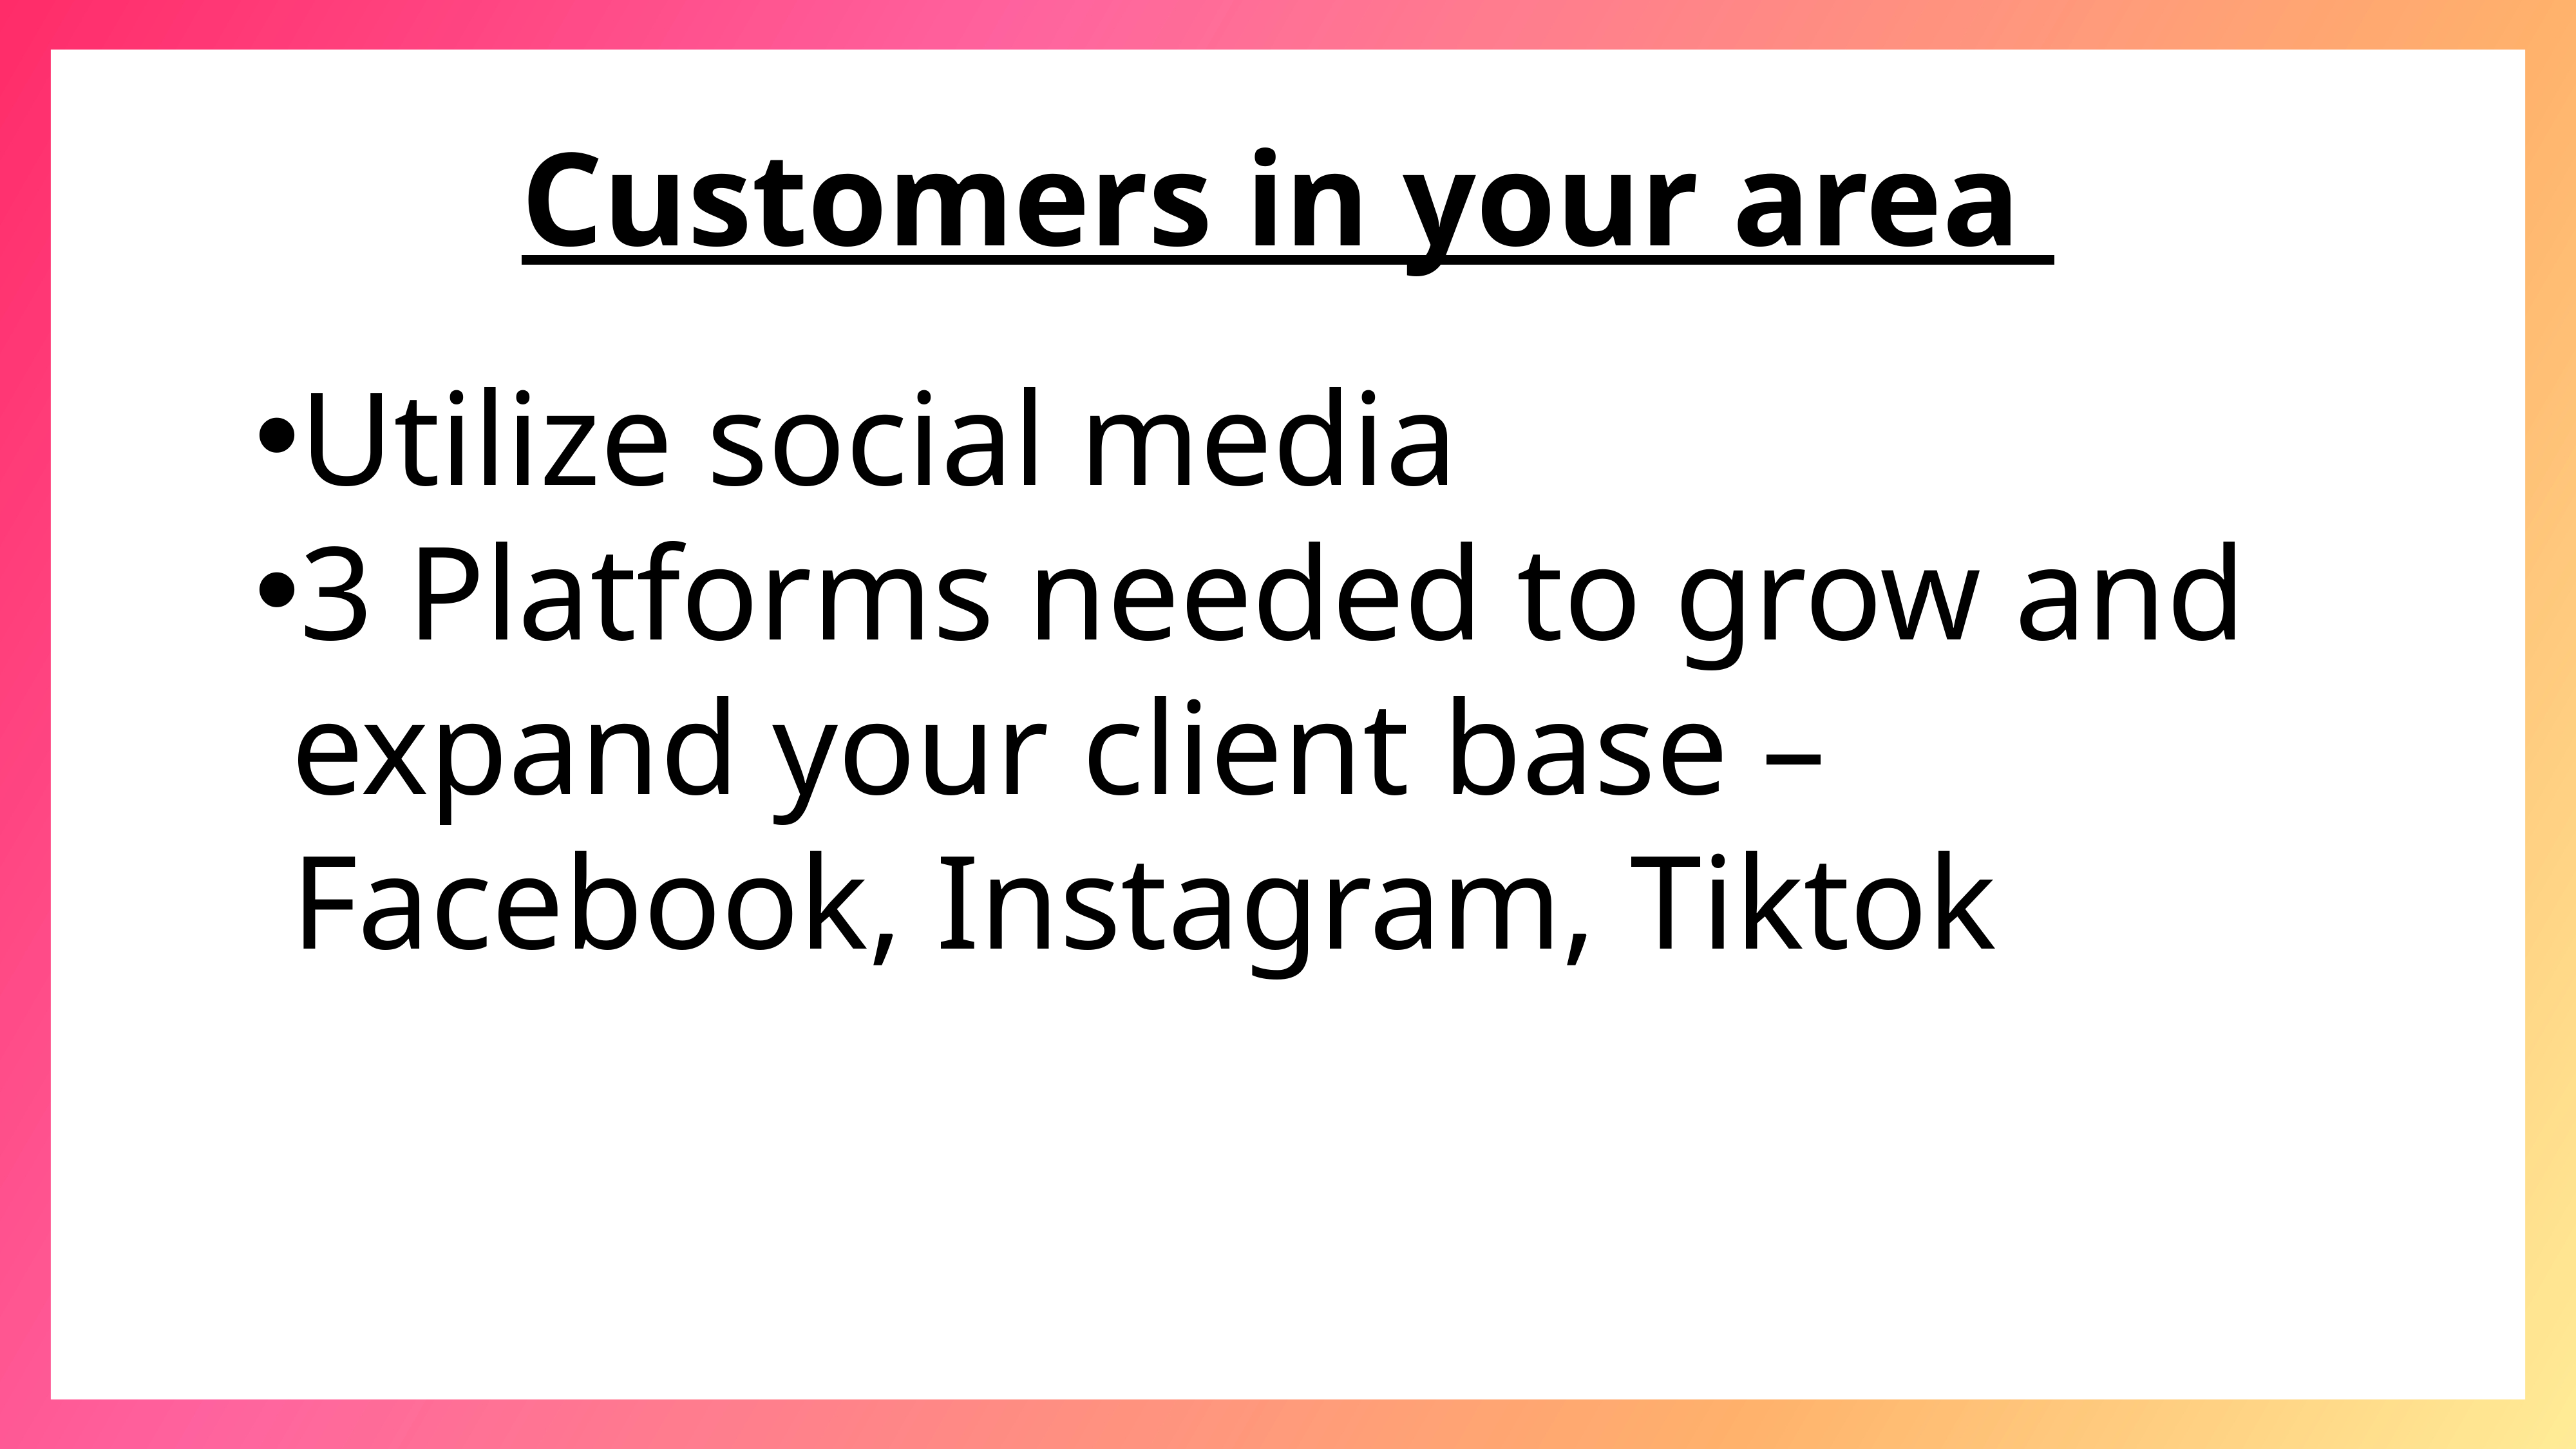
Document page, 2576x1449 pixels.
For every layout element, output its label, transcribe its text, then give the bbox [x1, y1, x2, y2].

text_box Utilize social media 3 Platforms needed to grow and expand your client base – Facebook, Instagram, Tiktok [249, 350, 2327, 980]
picture [0, 0, 2576, 1449]
text_box Customers in your area [168, 111, 2408, 277]
